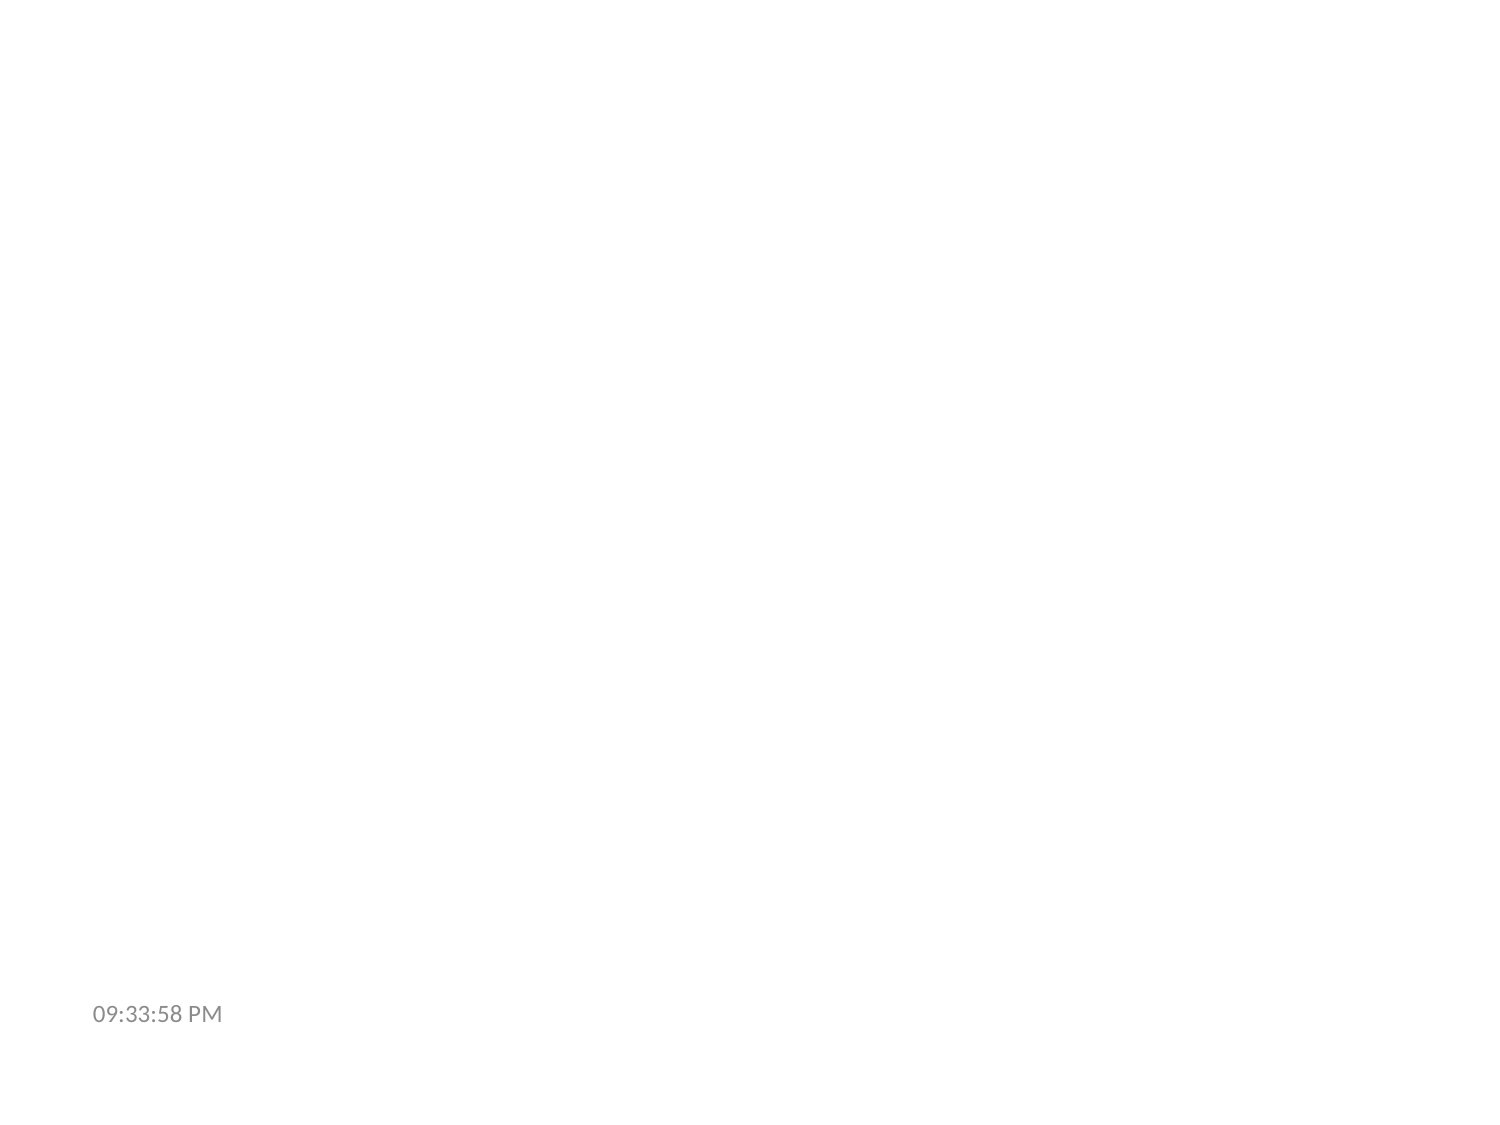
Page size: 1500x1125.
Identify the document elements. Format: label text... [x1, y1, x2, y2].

text_box 3:35:09 PM [77, 982, 428, 1043]
